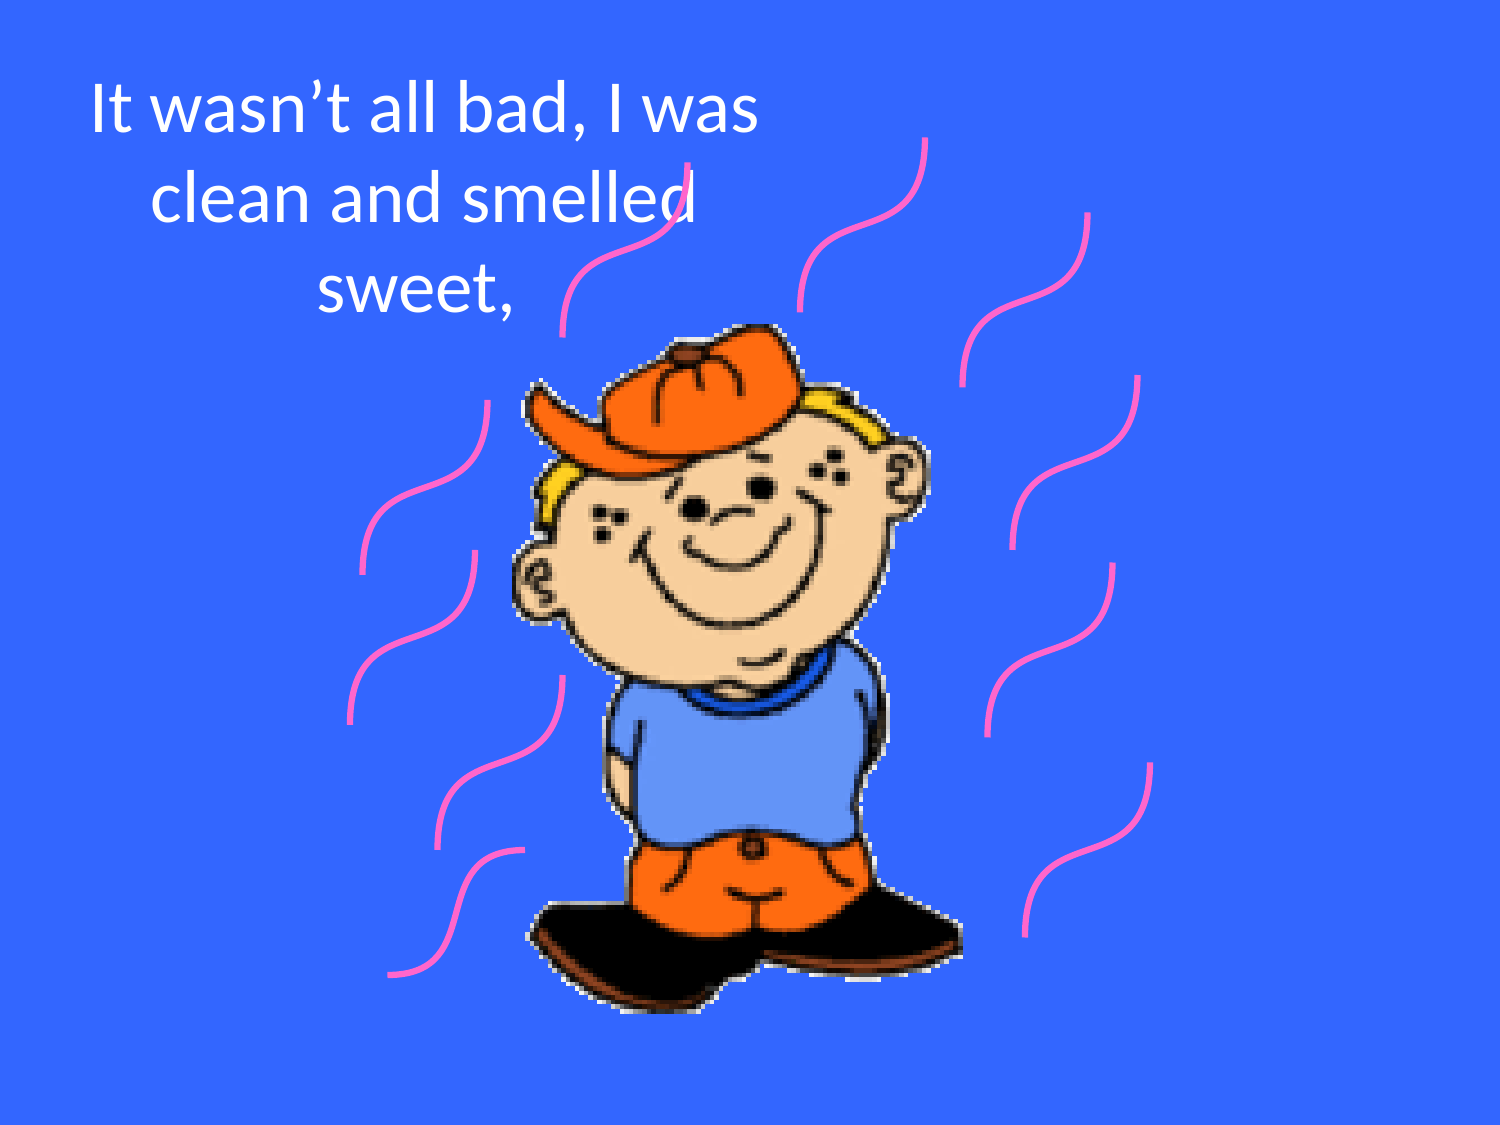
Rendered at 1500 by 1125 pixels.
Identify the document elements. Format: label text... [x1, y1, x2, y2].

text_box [387, 849, 526, 976]
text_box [999, 787, 1176, 913]
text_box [324, 574, 501, 701]
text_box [966, 587, 1138, 713]
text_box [774, 162, 951, 288]
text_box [412, 699, 507, 826]
picture [512, 324, 963, 1014]
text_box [987, 399, 1163, 526]
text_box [937, 237, 1113, 363]
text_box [537, 187, 713, 313]
text_box It wasn’t all bad, I was clean and smelled sweet, [49, 49, 800, 335]
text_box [337, 424, 507, 551]
